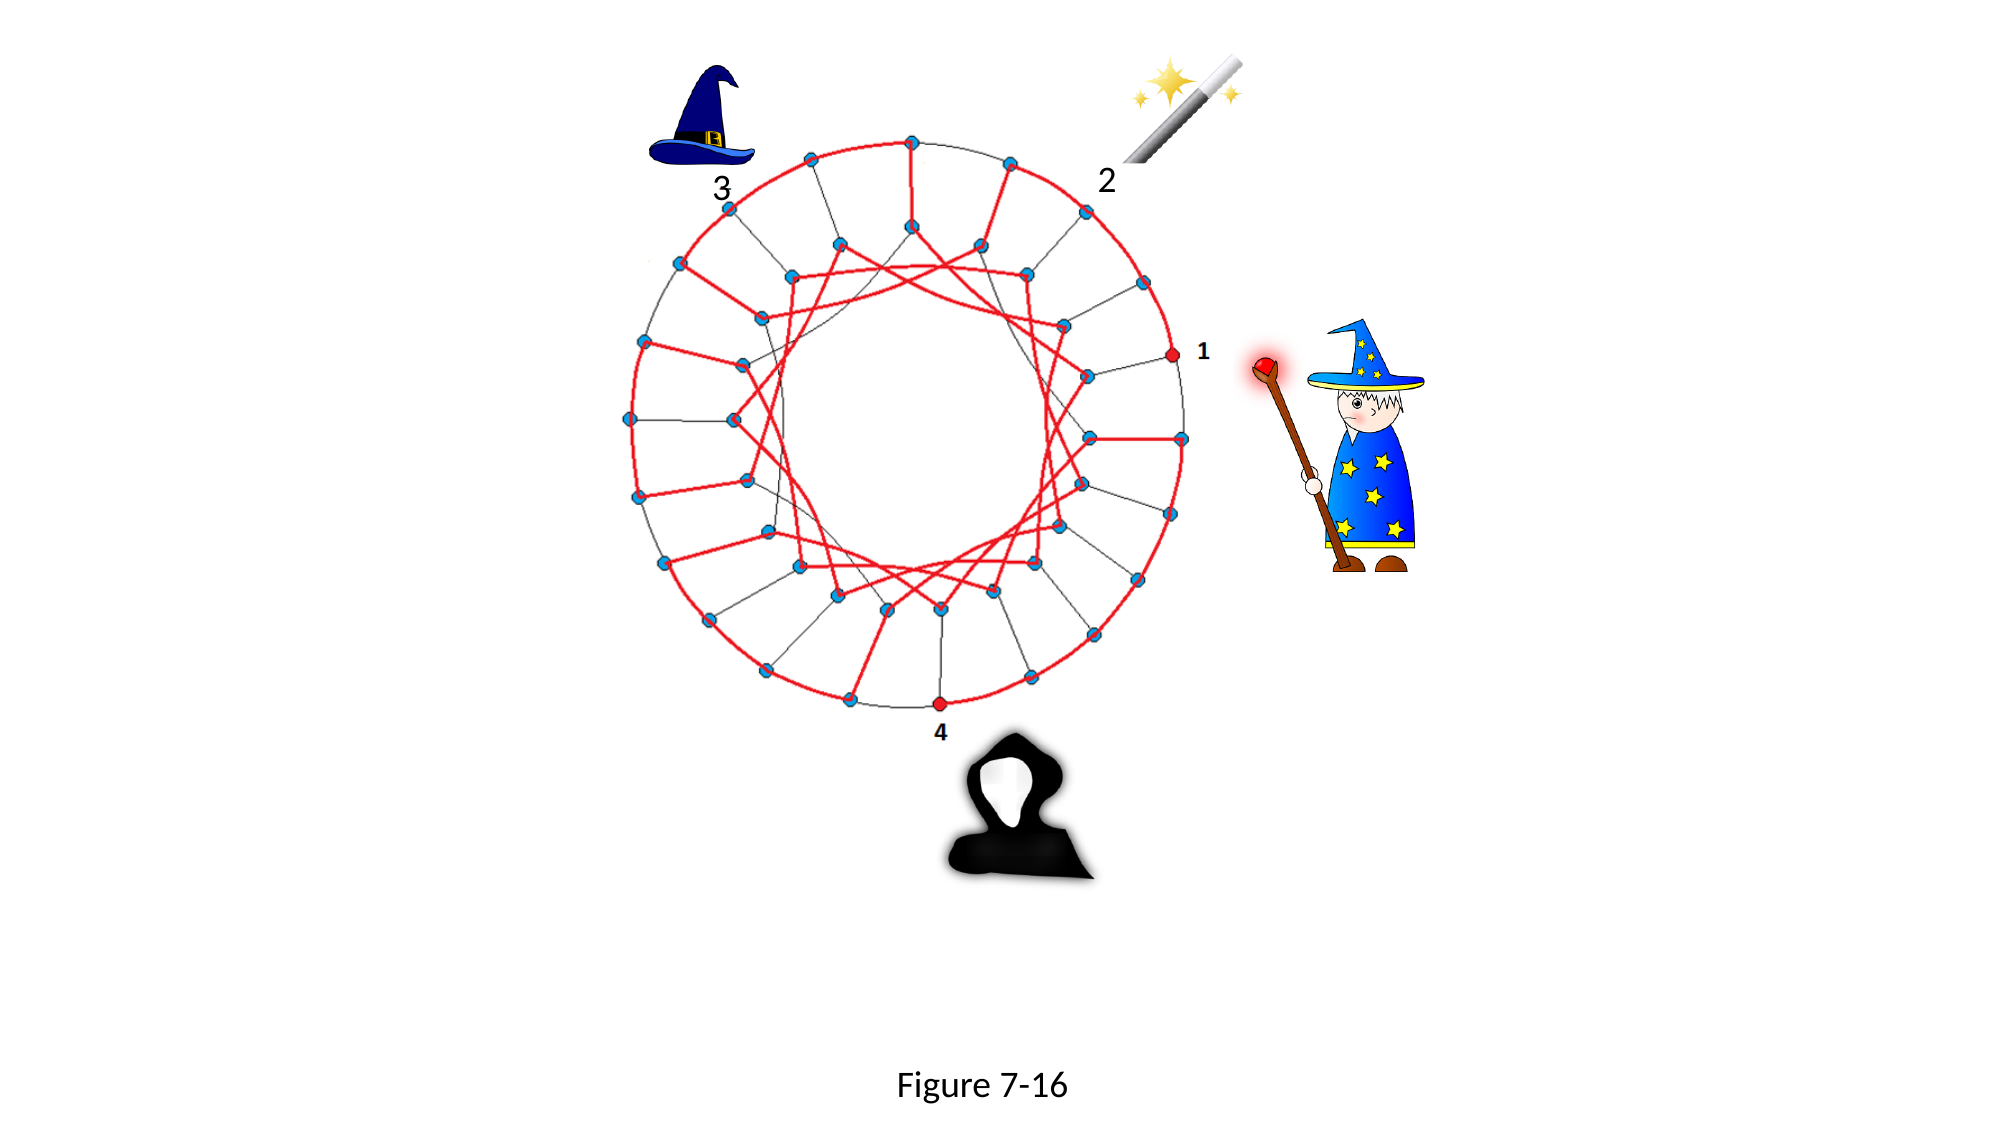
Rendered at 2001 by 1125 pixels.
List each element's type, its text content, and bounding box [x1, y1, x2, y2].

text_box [613, 53, 1428, 892]
text_box Figure 7-16 [882, 1052, 1084, 1113]
